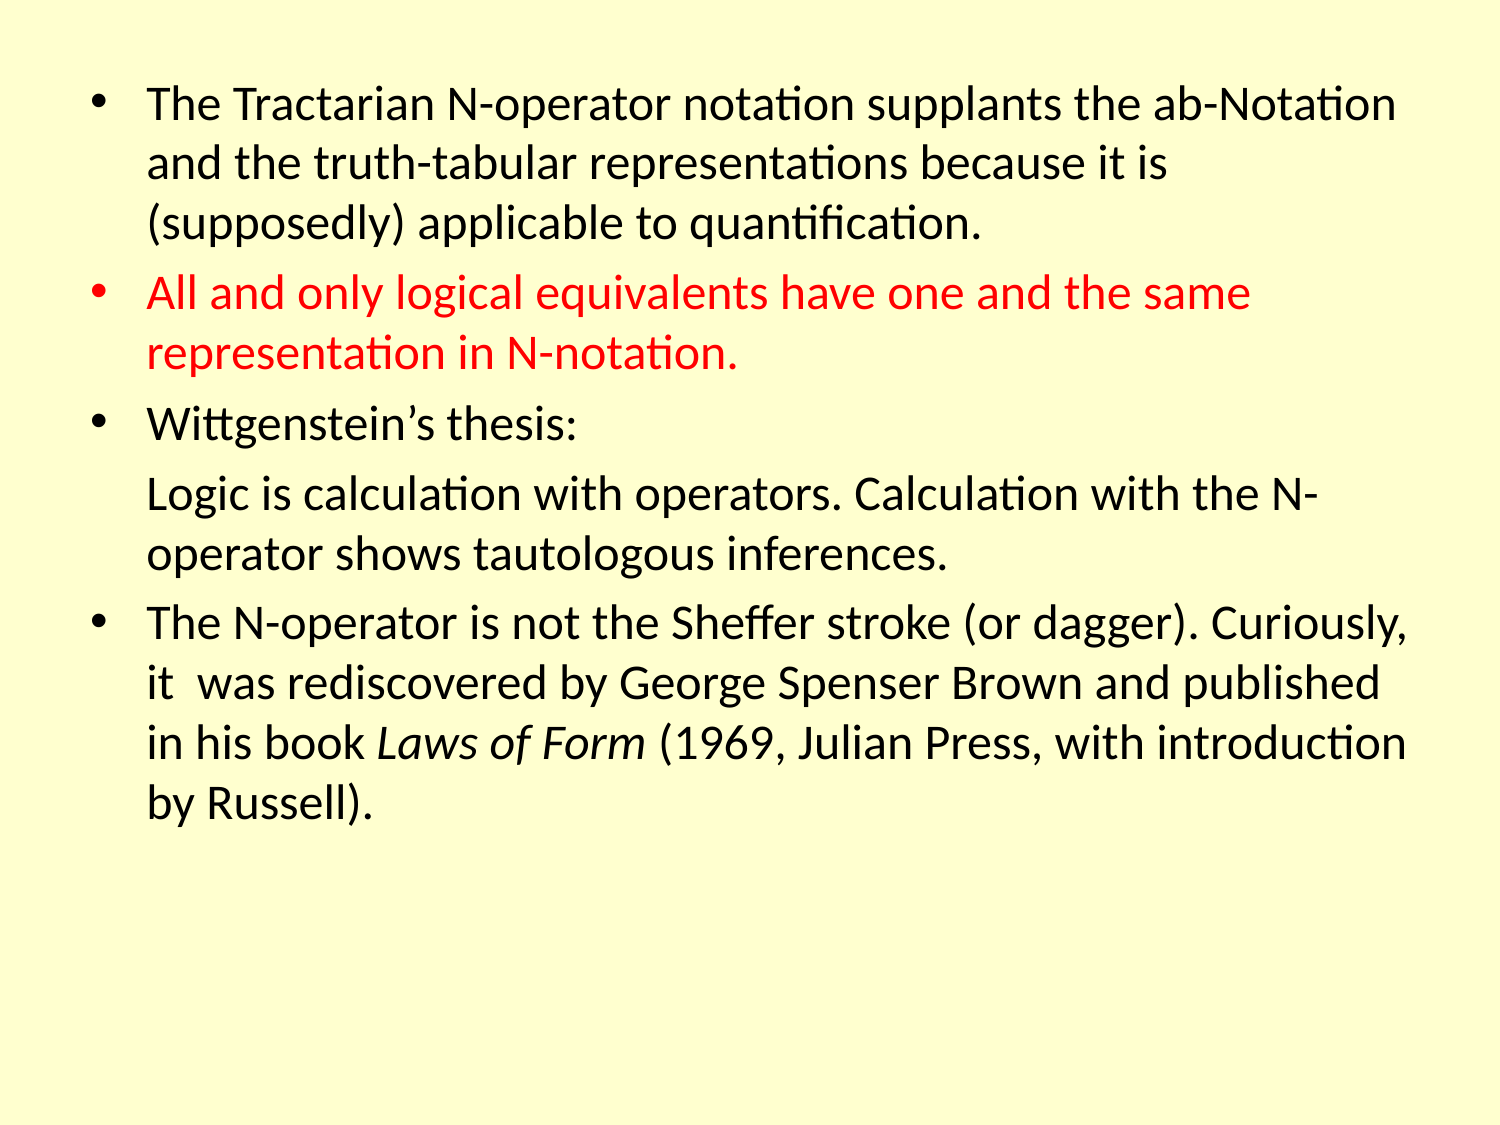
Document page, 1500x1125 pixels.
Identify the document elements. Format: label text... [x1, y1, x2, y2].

list The Tractarian N-operator notation supplants the ab-Notation and the truth-tabular representations because it is (supposedly) applicable to quantification. All and only logical equivalents have one and the same representation in N-notation. Wittgenstein’s thesis: Logic is calculation with operators. Calculation with the N-operator shows tautologous inferences. The N-operator is not the Sheffer stroke (or dagger). Curiously, it was rediscovered by George Spenser Brown and published in his book Laws of Form (1969, Julian Press, with introduction by Russell). [75, 62, 1425, 1088]
